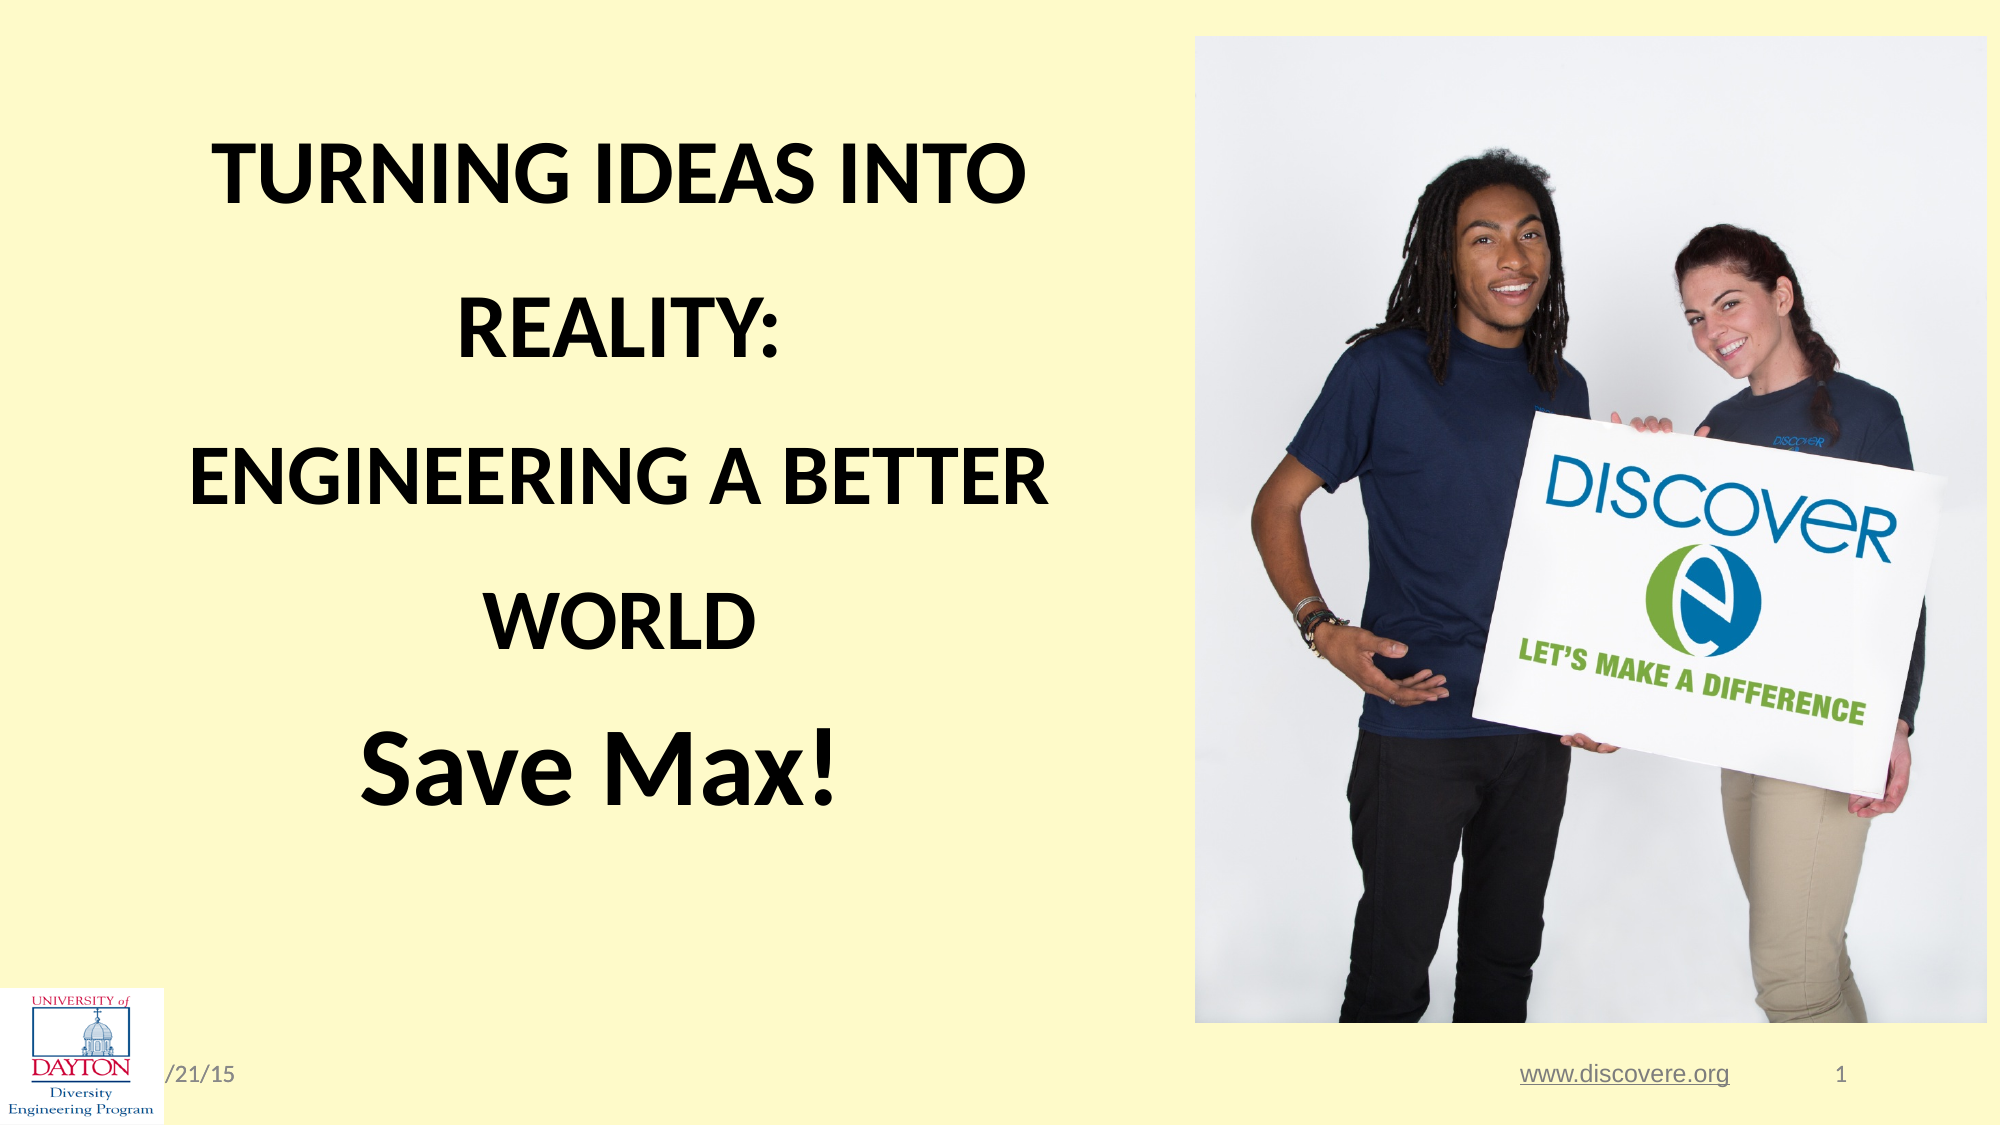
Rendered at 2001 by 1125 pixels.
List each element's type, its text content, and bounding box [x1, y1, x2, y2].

picture [0, 988, 165, 1125]
text_box www.discovere.org [1504, 1049, 1806, 1095]
subtitle Save Max! [125, 701, 1077, 973]
picture [1195, 35, 1987, 1023]
text_box TURNING IDEAS INTO REALITY: ENGINEERING A BETTER WORLD [44, 359, 1190, 674]
